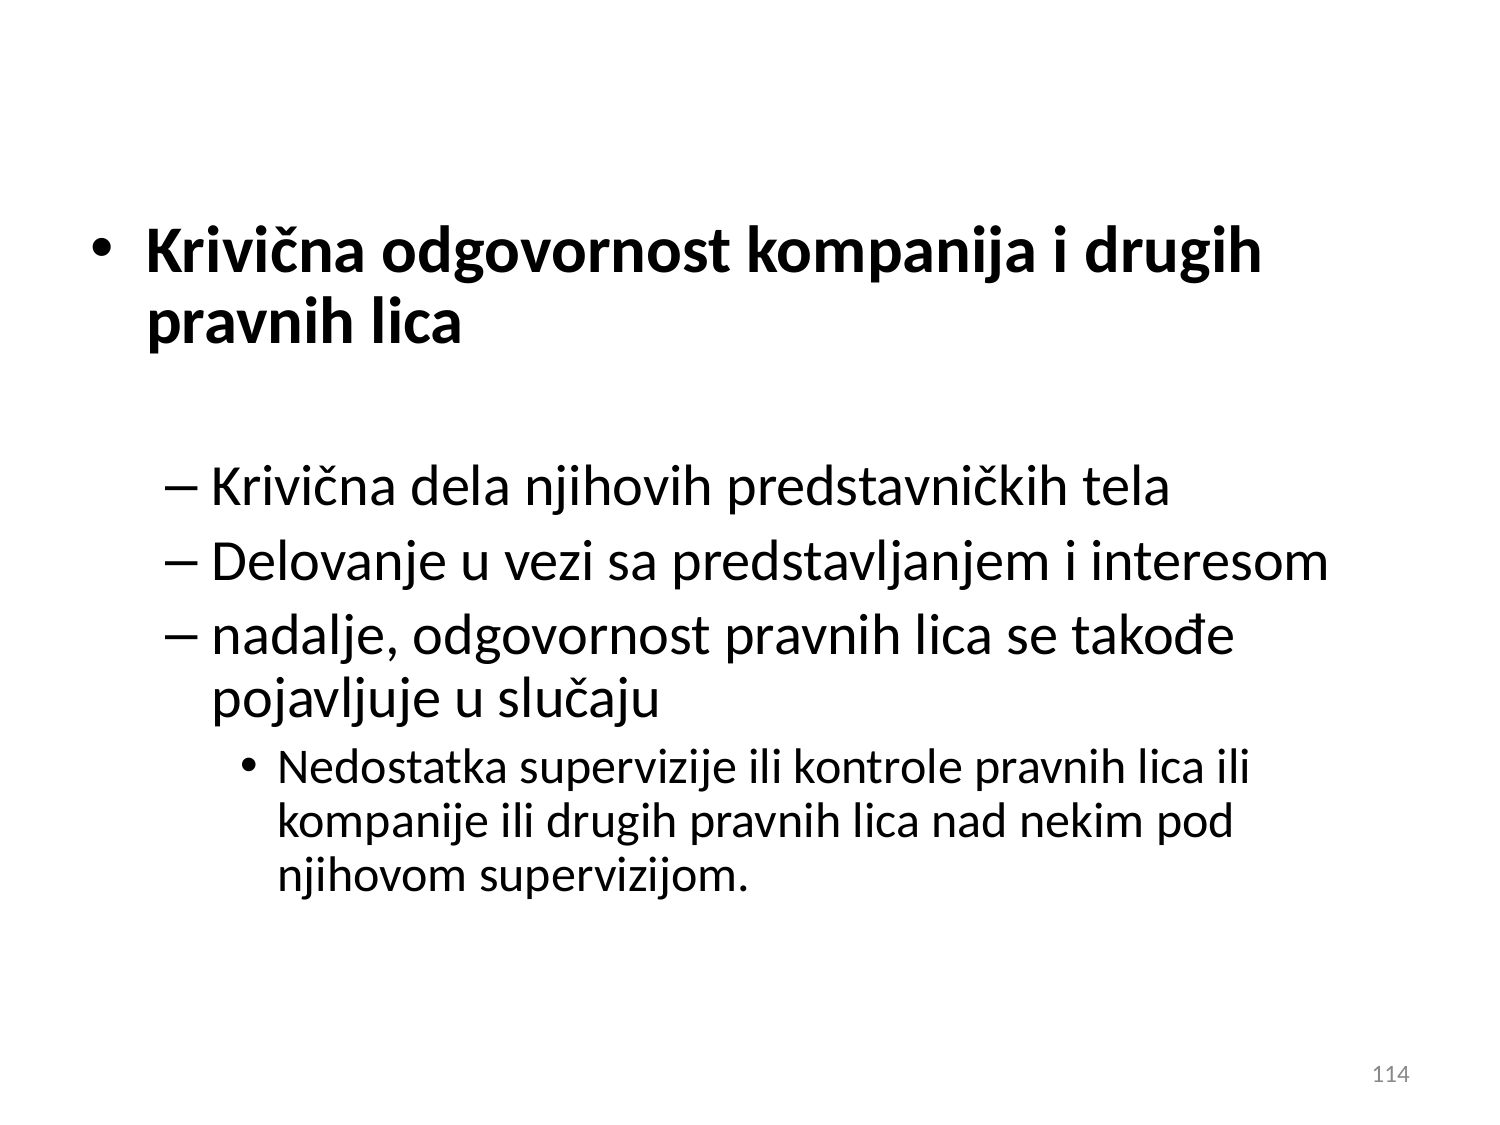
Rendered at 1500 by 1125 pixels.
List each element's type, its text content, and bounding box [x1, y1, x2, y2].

list Krivična odgovornost kompanija i drugih pravnih lica Krivična dela njihovih predstavničkih tela Delovanje u vezi sa predstavljanjem i interesom nadalje, odgovornost pravnih lica se takođe pojavljuje u slučaju Nedostatka supervizije ili kontrole pravnih lica ili kompanije ili drugih pravnih lica nad nekim pod njihovom supervizijom. [74, 206, 1426, 950]
slide_number 114 [1074, 1042, 1425, 1103]
